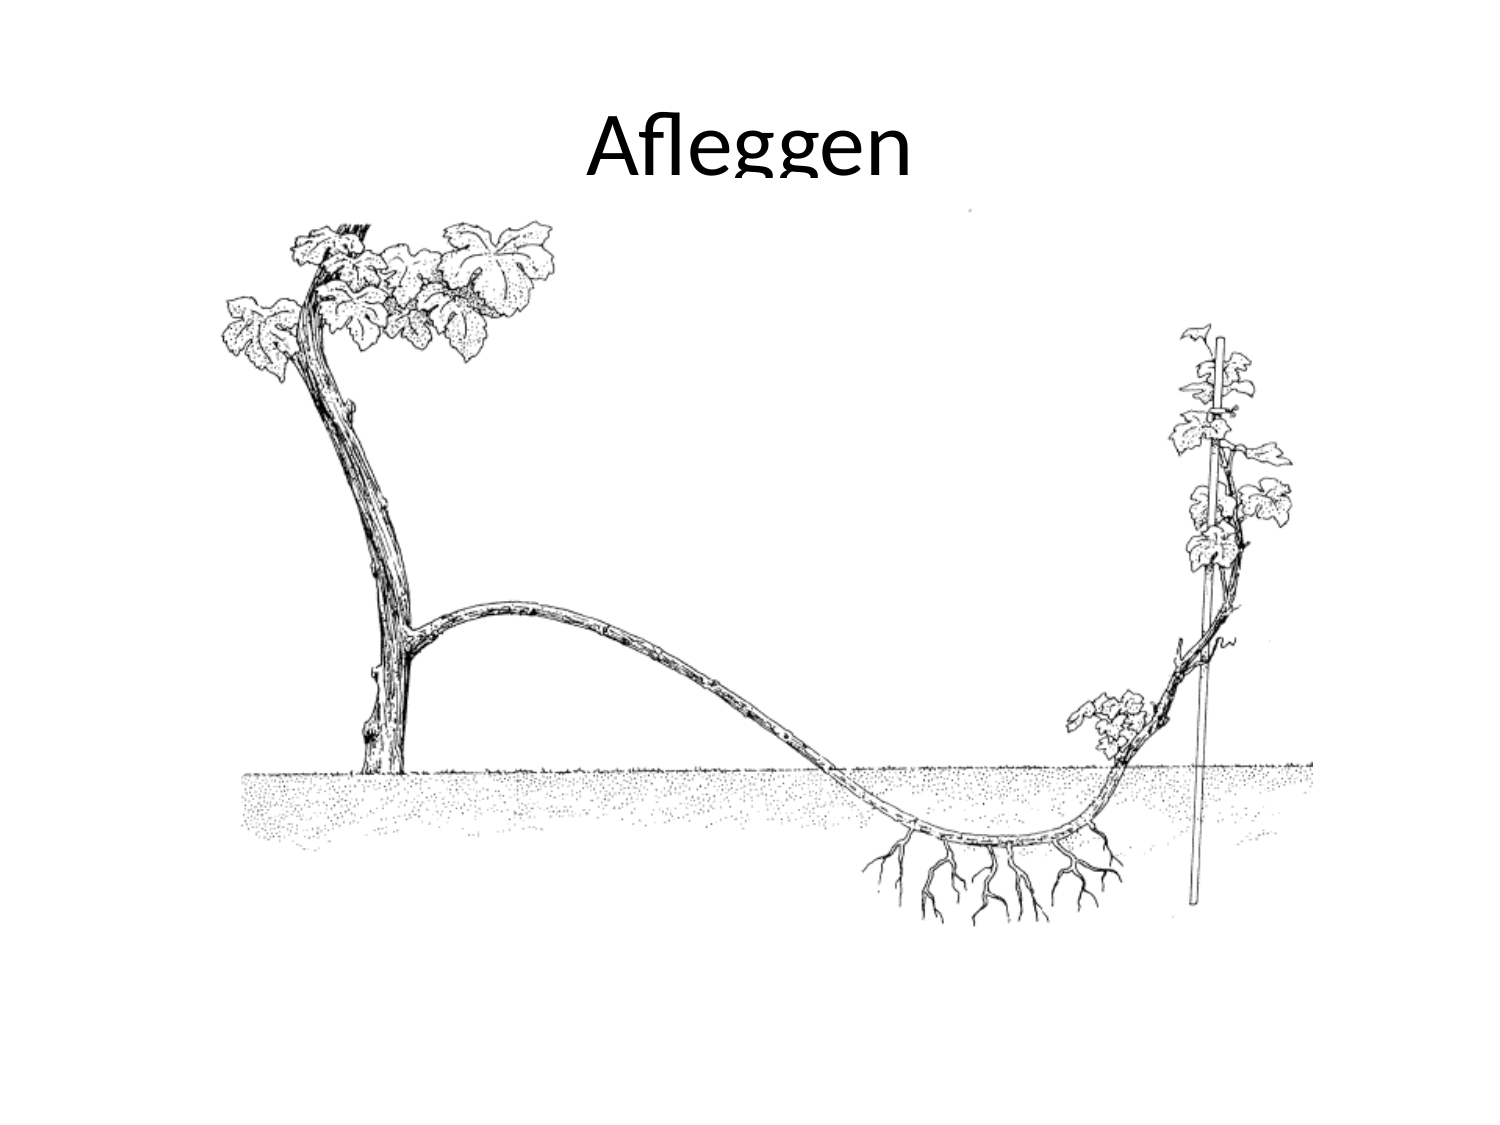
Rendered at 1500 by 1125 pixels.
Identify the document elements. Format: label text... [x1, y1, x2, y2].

title Afleggen [75, 45, 1425, 233]
picture [187, 177, 1313, 948]
